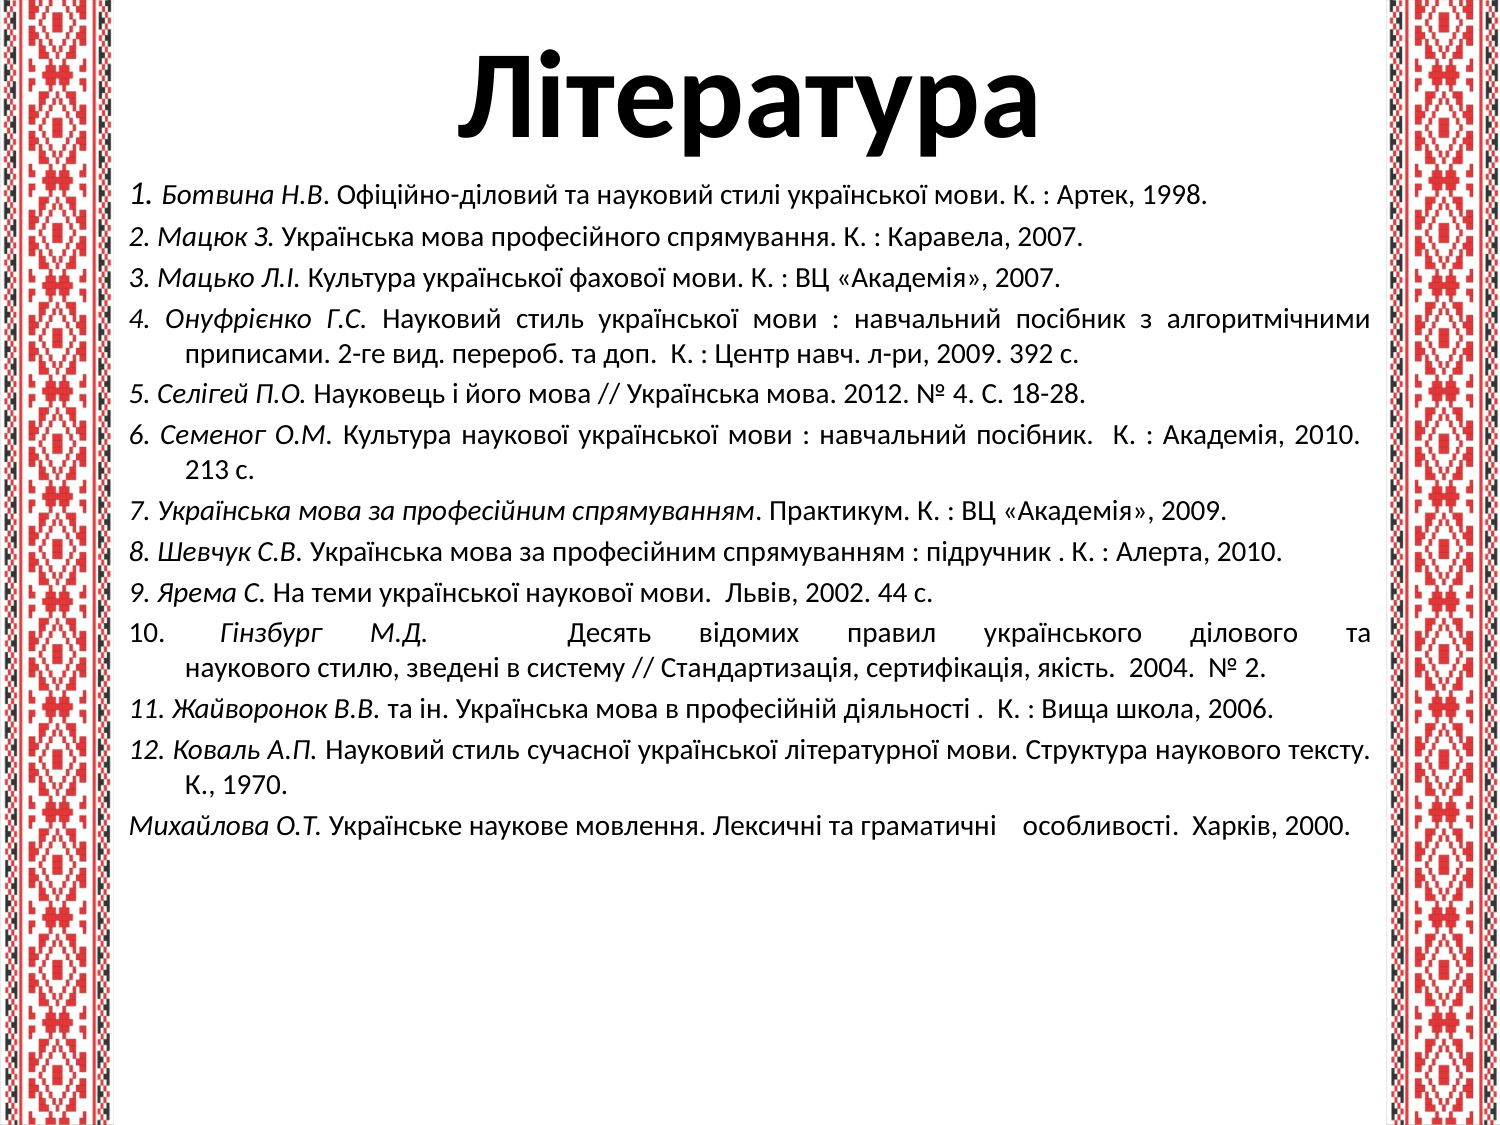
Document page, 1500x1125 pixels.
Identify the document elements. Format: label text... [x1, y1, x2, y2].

picture [880, 1, 1500, 1124]
picture [0, 1, 620, 1124]
title Література [114, 45, 1386, 129]
list 1. Ботвина Н.В. Офіційно-діловий та науковий стилі української мови. К. : Артек, 1998. 2. Мацюк З. Українська мова професійного спрямування. К. : Каравела, 2007. 3. Мацько Л.І. Культура української фахової мови. К. : ВЦ «Академія», 2007. 4. Онуфрієнко Г.С. Науковий стиль української мови : навчальний посібник з алгоритмічними приписами. 2-ге вид. перероб. та доп. К. : Центр навч. л-ри, 2009. 392 с. 5. Селігей П.О. Науковець і його мова // Українська мова. 2012. № 4. С. 18-28. 6. Семеног О.М. Культура наукової української мови : навчальний посібник. К. : Академія, 2010. 213 с. 7. Українська мова за професійним спрямуванням. Практикум. К. : ВЦ «Академія», 2009. 8. Шевчук С.В. Українська мова за професійним спрямуванням : підручник . К. : Алерта, 2010. 9. Ярема С. На теми української наукової мови. Львів, 2002. 44 с. 10. Гінзбург М.Д. Десять відомих правил українського ділового та наукового стилю, зведені в систему // Стандартизація, сертифікація, якість. 2004. № 2. 11. Жайворонок В.В. та ін. Українська мова в професійній діяльності . К. : Вища школа, 2006. 12. Коваль А.П. Науковий стиль сучасної української літературної мови. Структура наукового тексту. К., 1970. Михайлова О.Т. Українське наукове мовлення. Лексичні та граматичні особливості. Харків, 2000. [114, 164, 1386, 1005]
